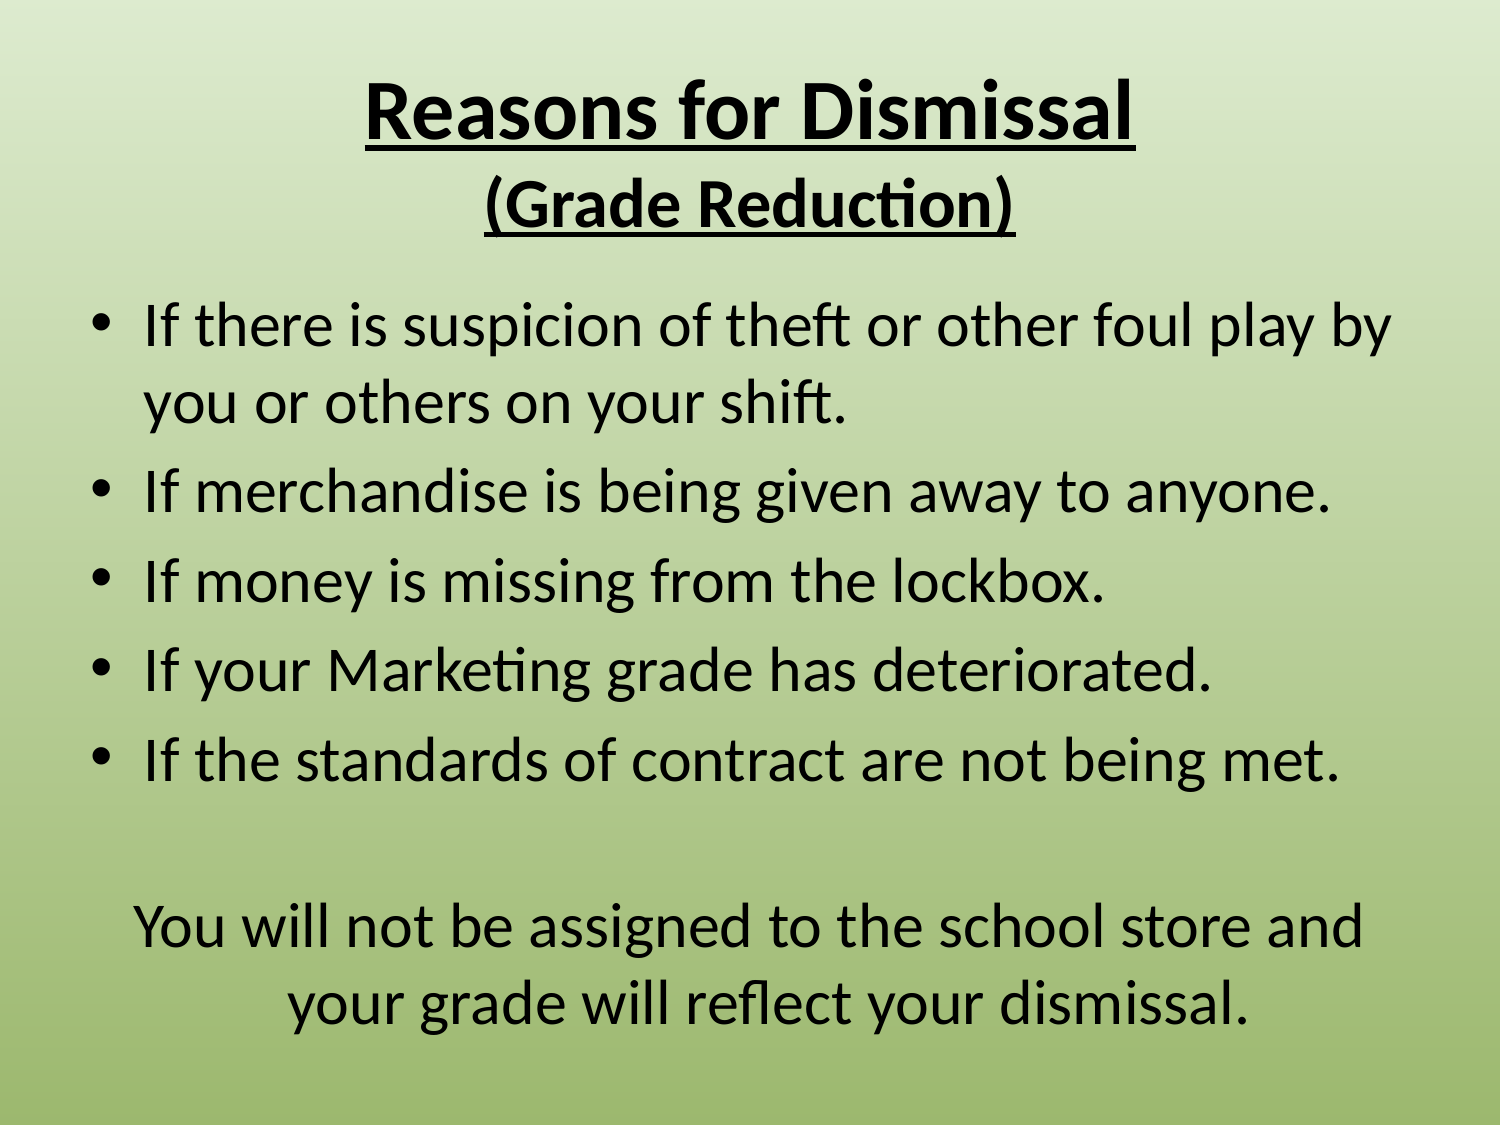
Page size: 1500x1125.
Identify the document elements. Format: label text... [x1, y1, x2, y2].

title Reasons for Dismissal (Grade Reduction) [75, 45, 1425, 250]
list If there is suspicion of theft or other foul play by you or others on your shift. If merchandise is being given away to anyone. If money is missing from the lockbox. If your Marketing grade has deteriorated. If the standards of contract are not being met. You will not be assigned to the school store and your grade will reflect your dismissal. [75, 275, 1425, 1050]
